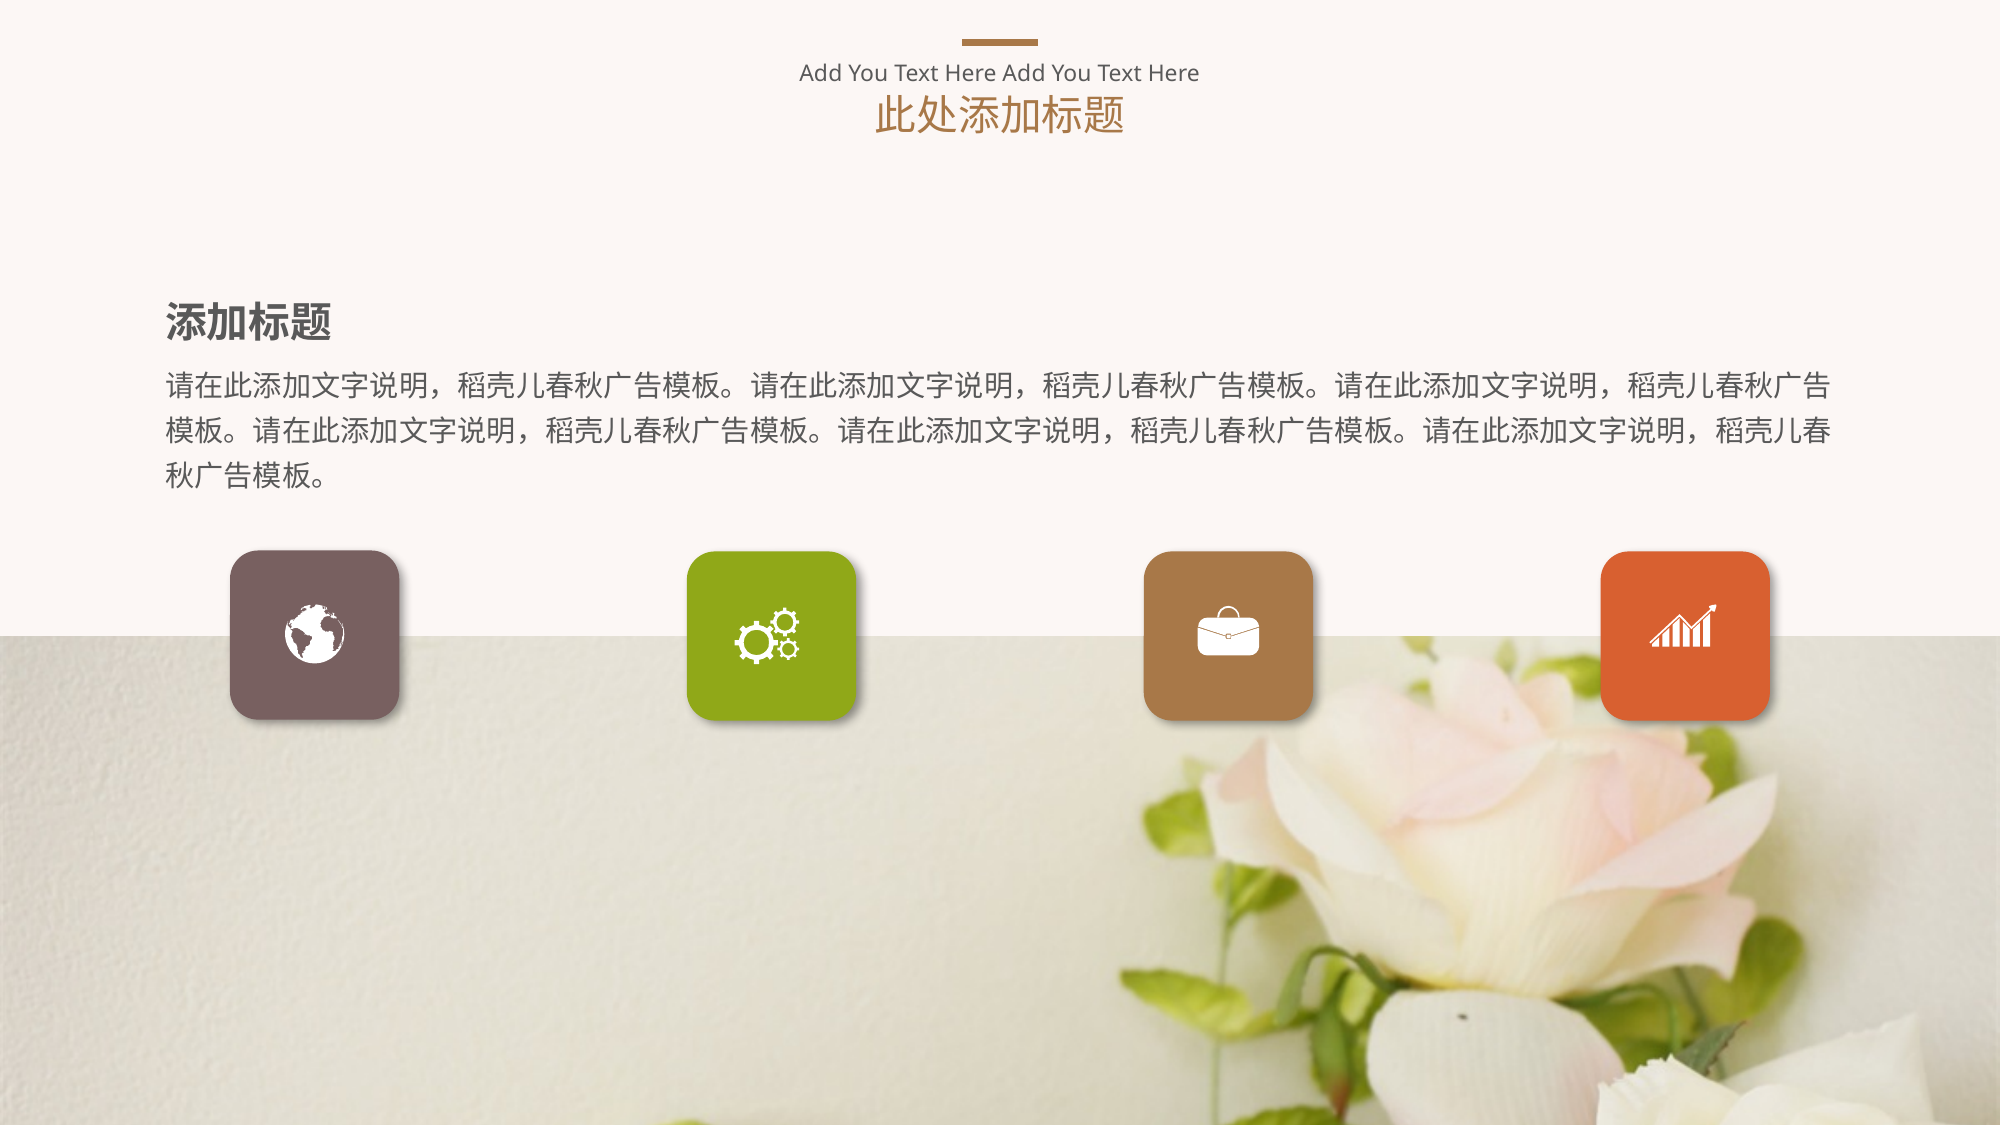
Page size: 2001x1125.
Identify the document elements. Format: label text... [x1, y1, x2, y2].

text_box [1142, 550, 1315, 635]
text_box Add You Text Here Add You Text Here [770, 42, 1230, 93]
text_box 此处添加标题 [859, 93, 1141, 147]
text_box [337, 619, 345, 635]
text_box [1197, 605, 1260, 635]
text_box 请在此添加文字说明，稻壳儿春秋广告模板。请在此添加文字说明，稻壳儿春秋广告模板。请在此添加文字说明，稻壳儿春秋广告模板。请在此添加文字说明，稻壳儿春秋广告模板。请在此添加文字说明，稻壳儿春秋广告模板。请在此添加文字说明，稻壳儿春秋广告模板。 [150, 348, 1850, 500]
text_box [285, 604, 337, 635]
text_box 添加标题 [150, 288, 367, 348]
picture [0, 635, 2000, 1125]
text_box [685, 550, 858, 635]
text_box [739, 607, 800, 635]
text_box [228, 549, 401, 635]
text_box [1657, 604, 1717, 635]
text_box [1599, 550, 1771, 635]
